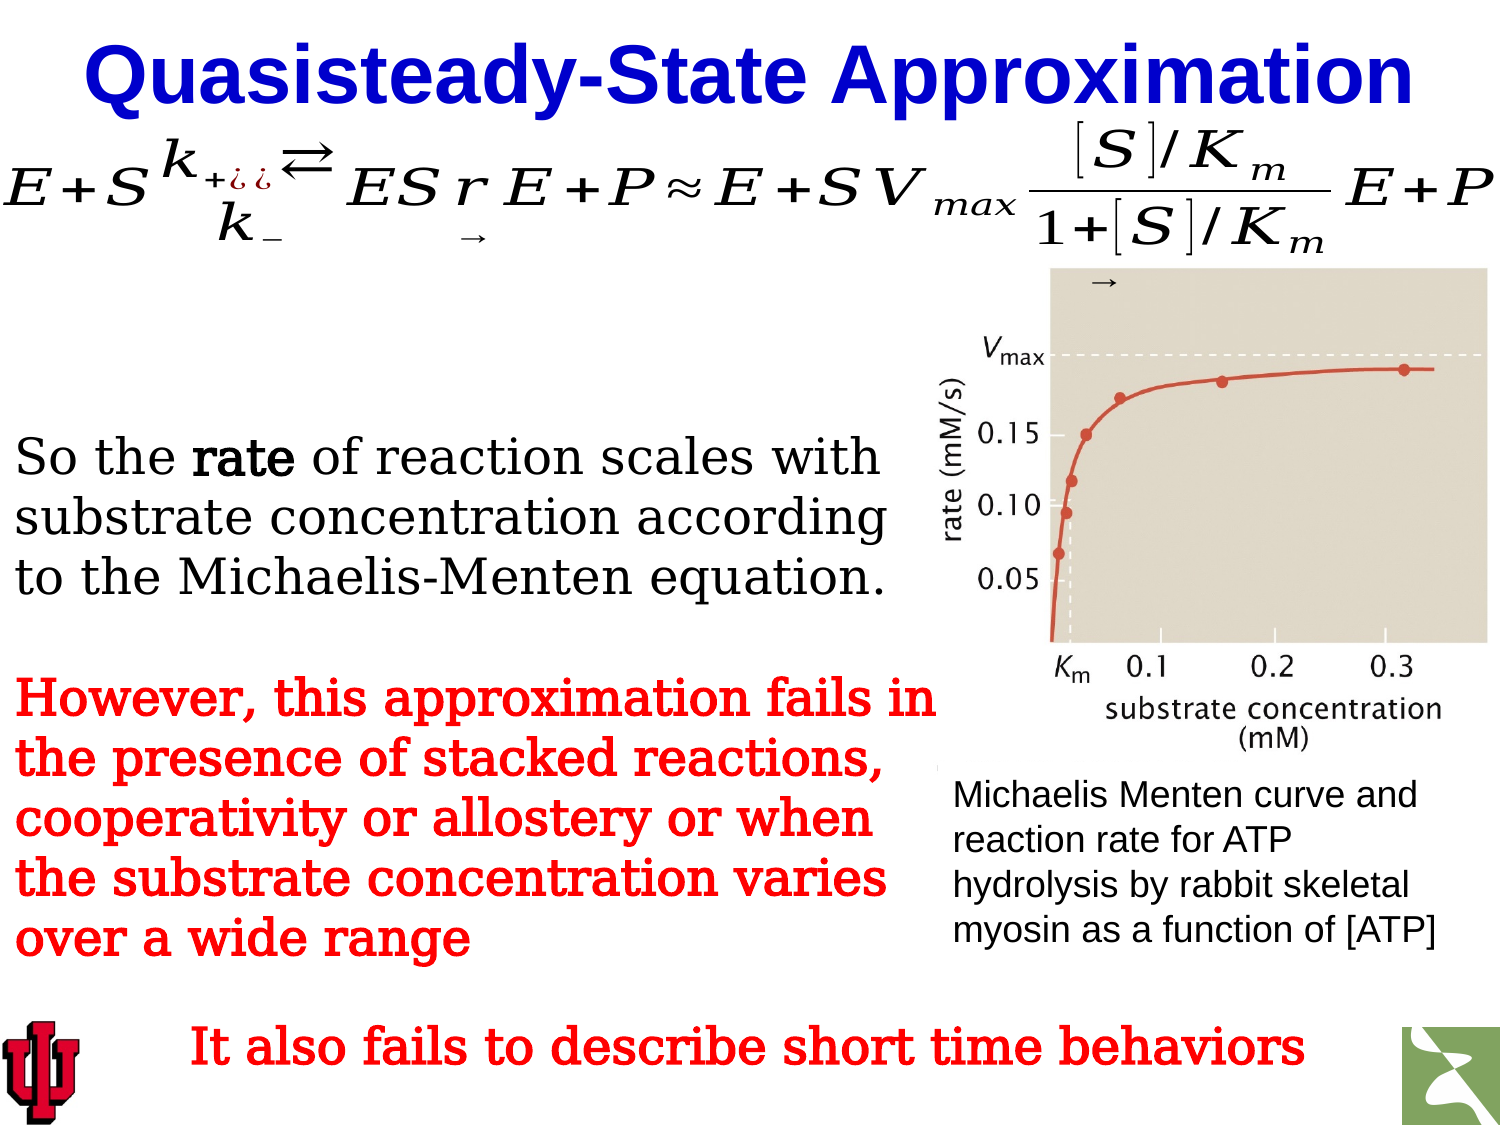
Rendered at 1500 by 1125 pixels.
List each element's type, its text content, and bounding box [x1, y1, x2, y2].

picture [0, 1020, 80, 1125]
title Quasisteady-State Approximation [0, 2, 1500, 112]
picture [932, 263, 1492, 775]
text_box [0, 112, 1500, 478]
text_box [0, 556, 927, 663]
picture [1402, 1027, 1500, 1125]
text_box Michaelis Menten curve and reaction rate for ATP hydrolysis by rabbit skeletal myosin as a function of [ATP] [937, 782, 1476, 957]
text_box It also fails to describe short time behaviors [174, 1006, 1377, 1082]
